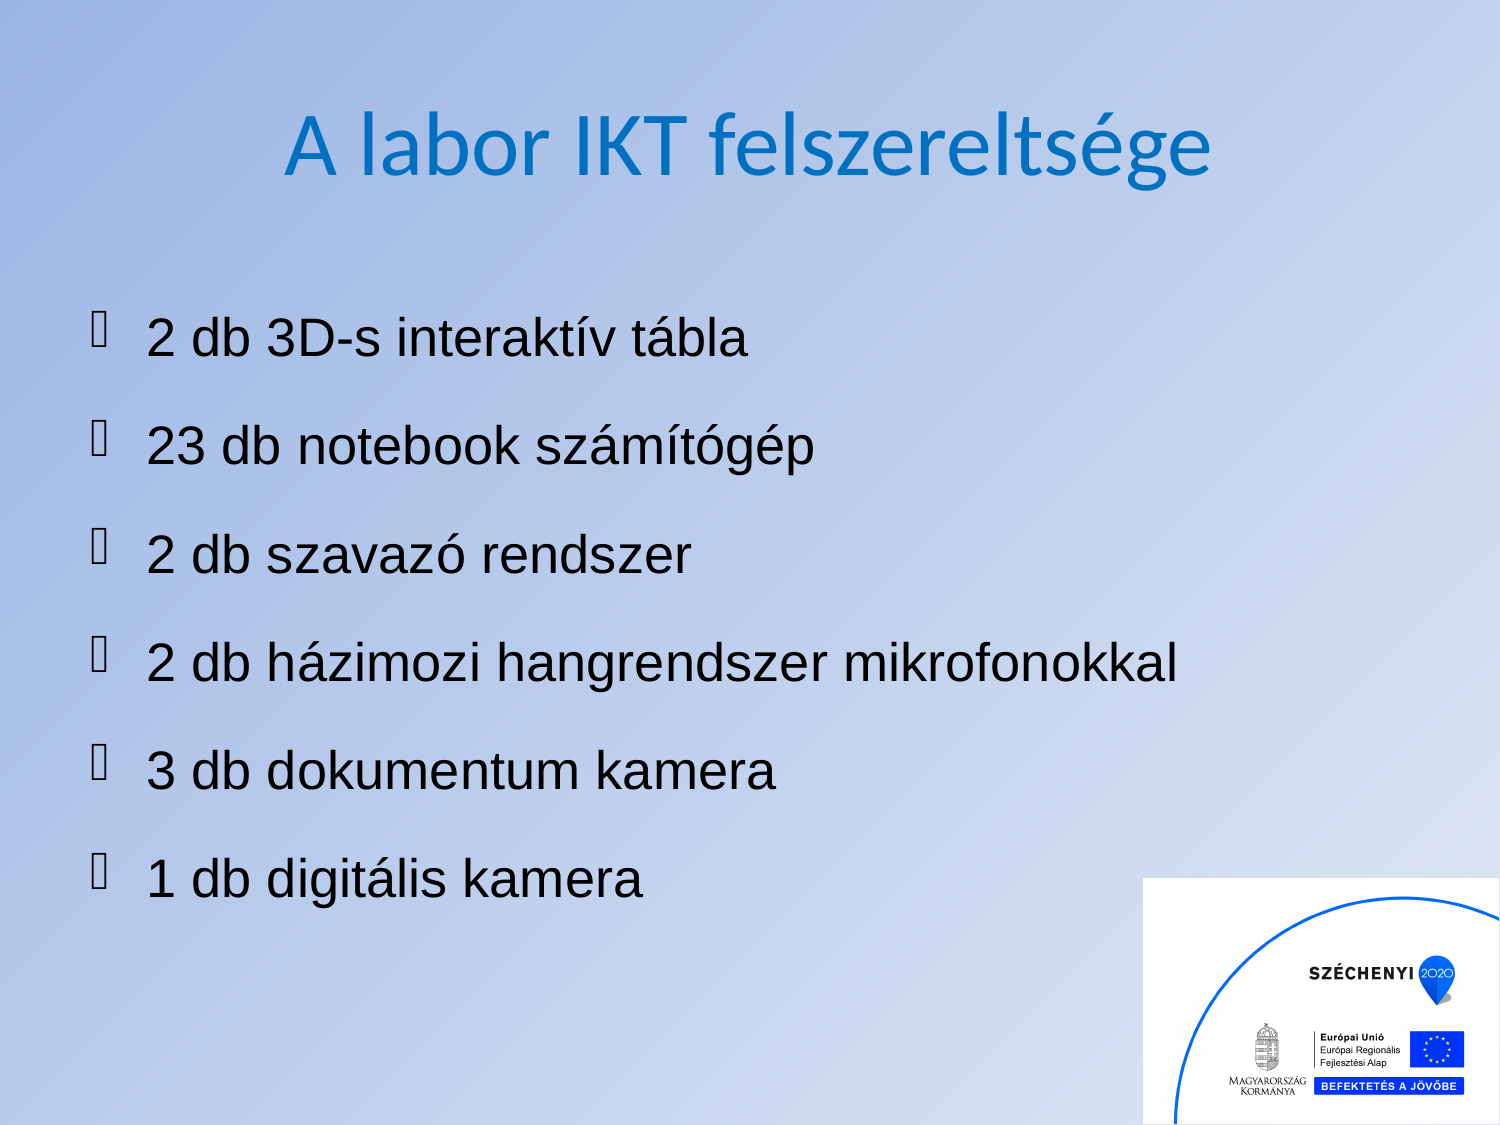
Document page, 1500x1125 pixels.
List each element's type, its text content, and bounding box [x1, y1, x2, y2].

list 2 db 3D-s interaktív tábla 23 db notebook számítógép 2 db szavazó rendszer 2 db házimozi hangrendszer mikrofonokkal 3 db dokumentum kamera 1 db digitális kamera [75, 262, 1425, 1005]
picture [1143, 878, 1499, 1124]
title A labor IKT felszereltsége [75, 45, 1425, 233]
